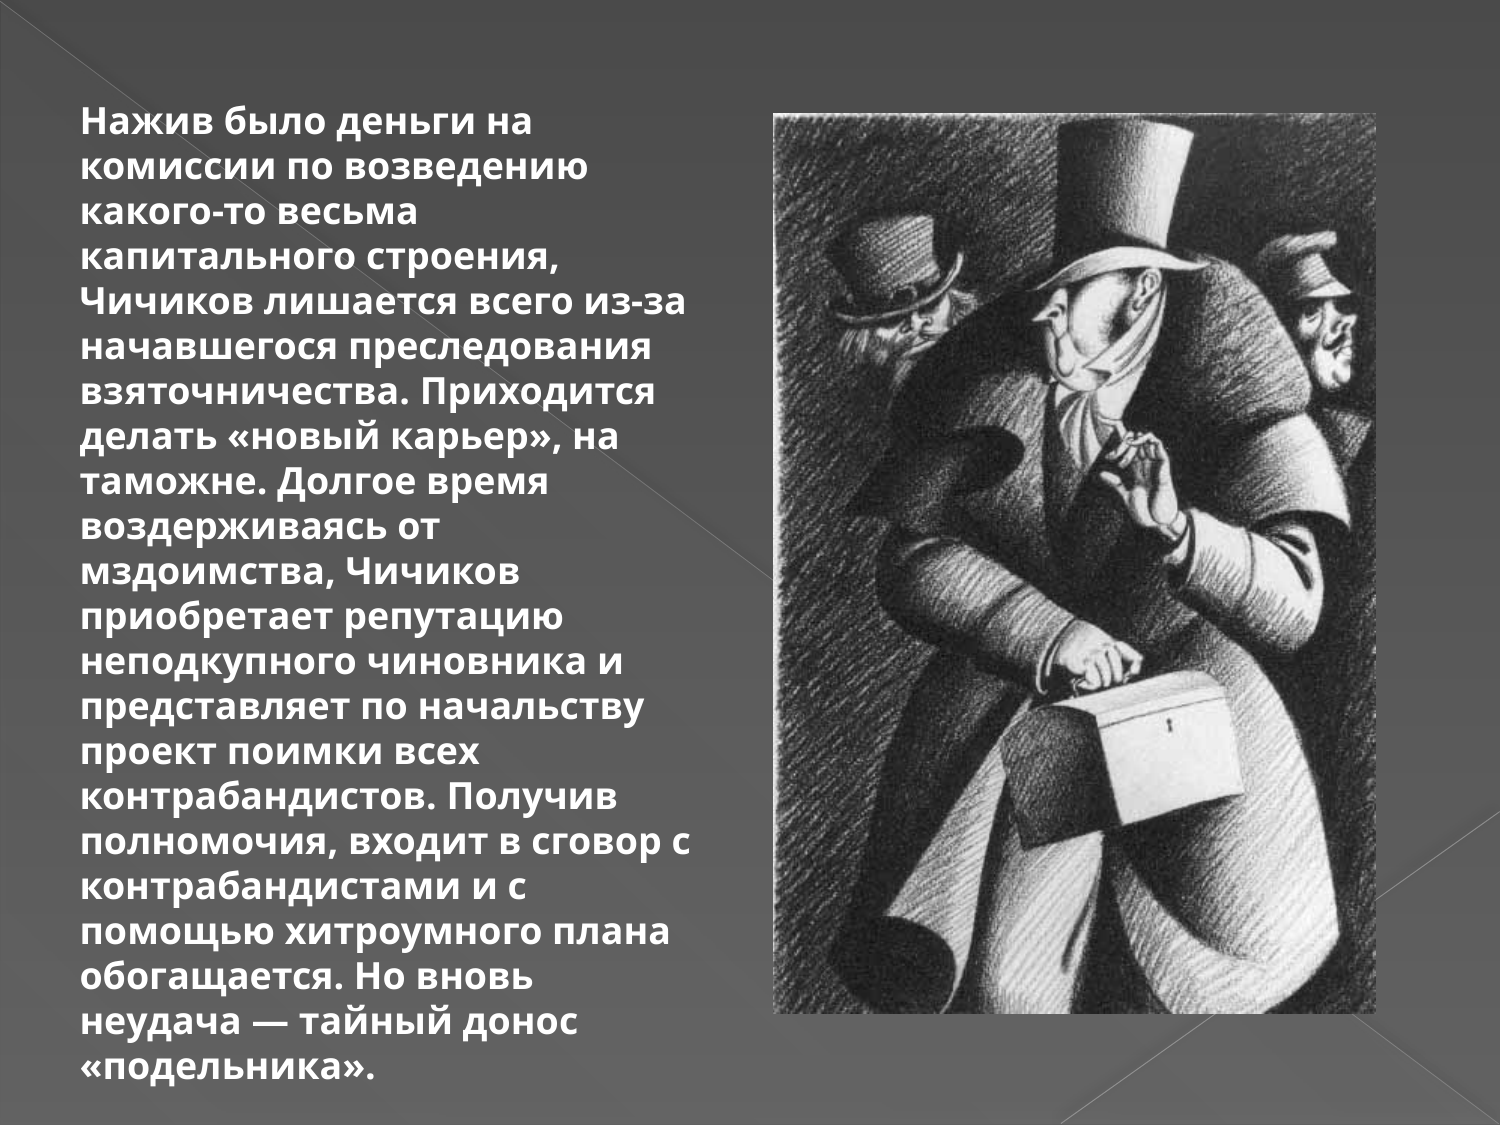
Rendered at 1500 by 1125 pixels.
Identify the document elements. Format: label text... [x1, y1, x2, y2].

text_box Нажив было деньги на комиссии по возведению какого-то весьма капитального строения, Чичиков лишается всего из-за начавшегося преследования взяточничества. Приходится делать «новый карьер», на таможне. Долгое время воздерживаясь от мздоимства, Чичиков приобретает репутацию неподкупного чиновника и представляет по начальству проект поимки всех контрабандистов. Получив полномочия, входит в сговор с контрабандистами и с помощью хитроумного плана обогащается. Но вновь неудача — тайный донос «подельника». [64, 89, 715, 1095]
picture [773, 113, 1376, 1015]
